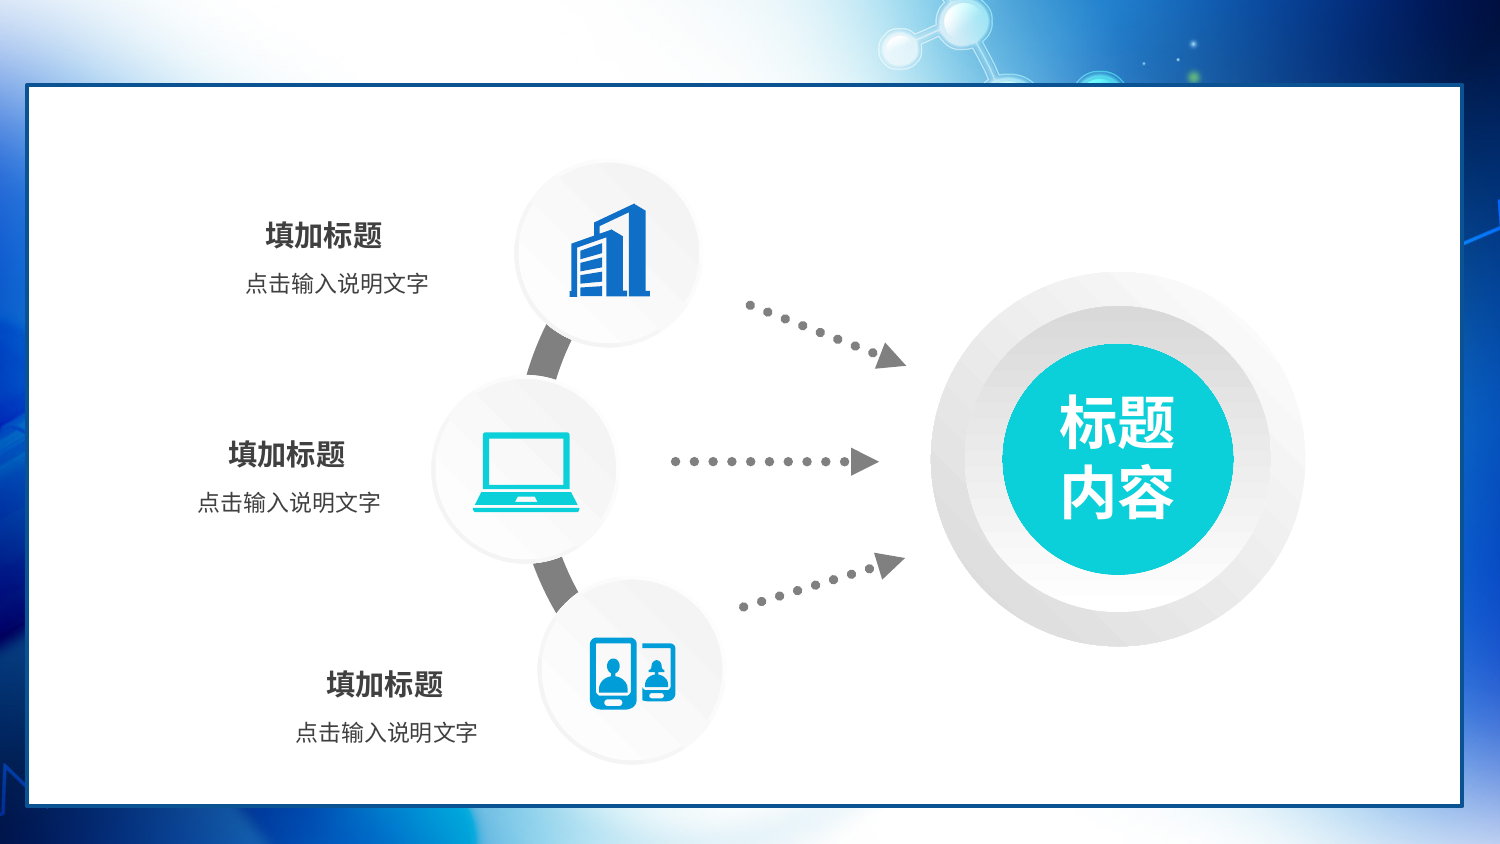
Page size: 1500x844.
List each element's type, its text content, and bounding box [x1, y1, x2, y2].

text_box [514, 158, 704, 348]
text_box [892, 355, 907, 368]
text_box 点击输入说明文字 [291, 718, 483, 747]
text_box 填加标题 [289, 666, 481, 702]
picture [0, 0, 1500, 844]
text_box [930, 271, 1306, 647]
text_box 点击输入说明文字 [238, 269, 437, 297]
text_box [537, 575, 727, 765]
text_box 点击输入说明文字 [193, 488, 386, 517]
text_box [866, 455, 880, 468]
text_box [431, 374, 621, 564]
text_box [527, 356, 565, 373]
text_box 填加标题 [177, 436, 396, 472]
text_box 填加标题 [238, 217, 409, 253]
text_box [891, 555, 906, 568]
